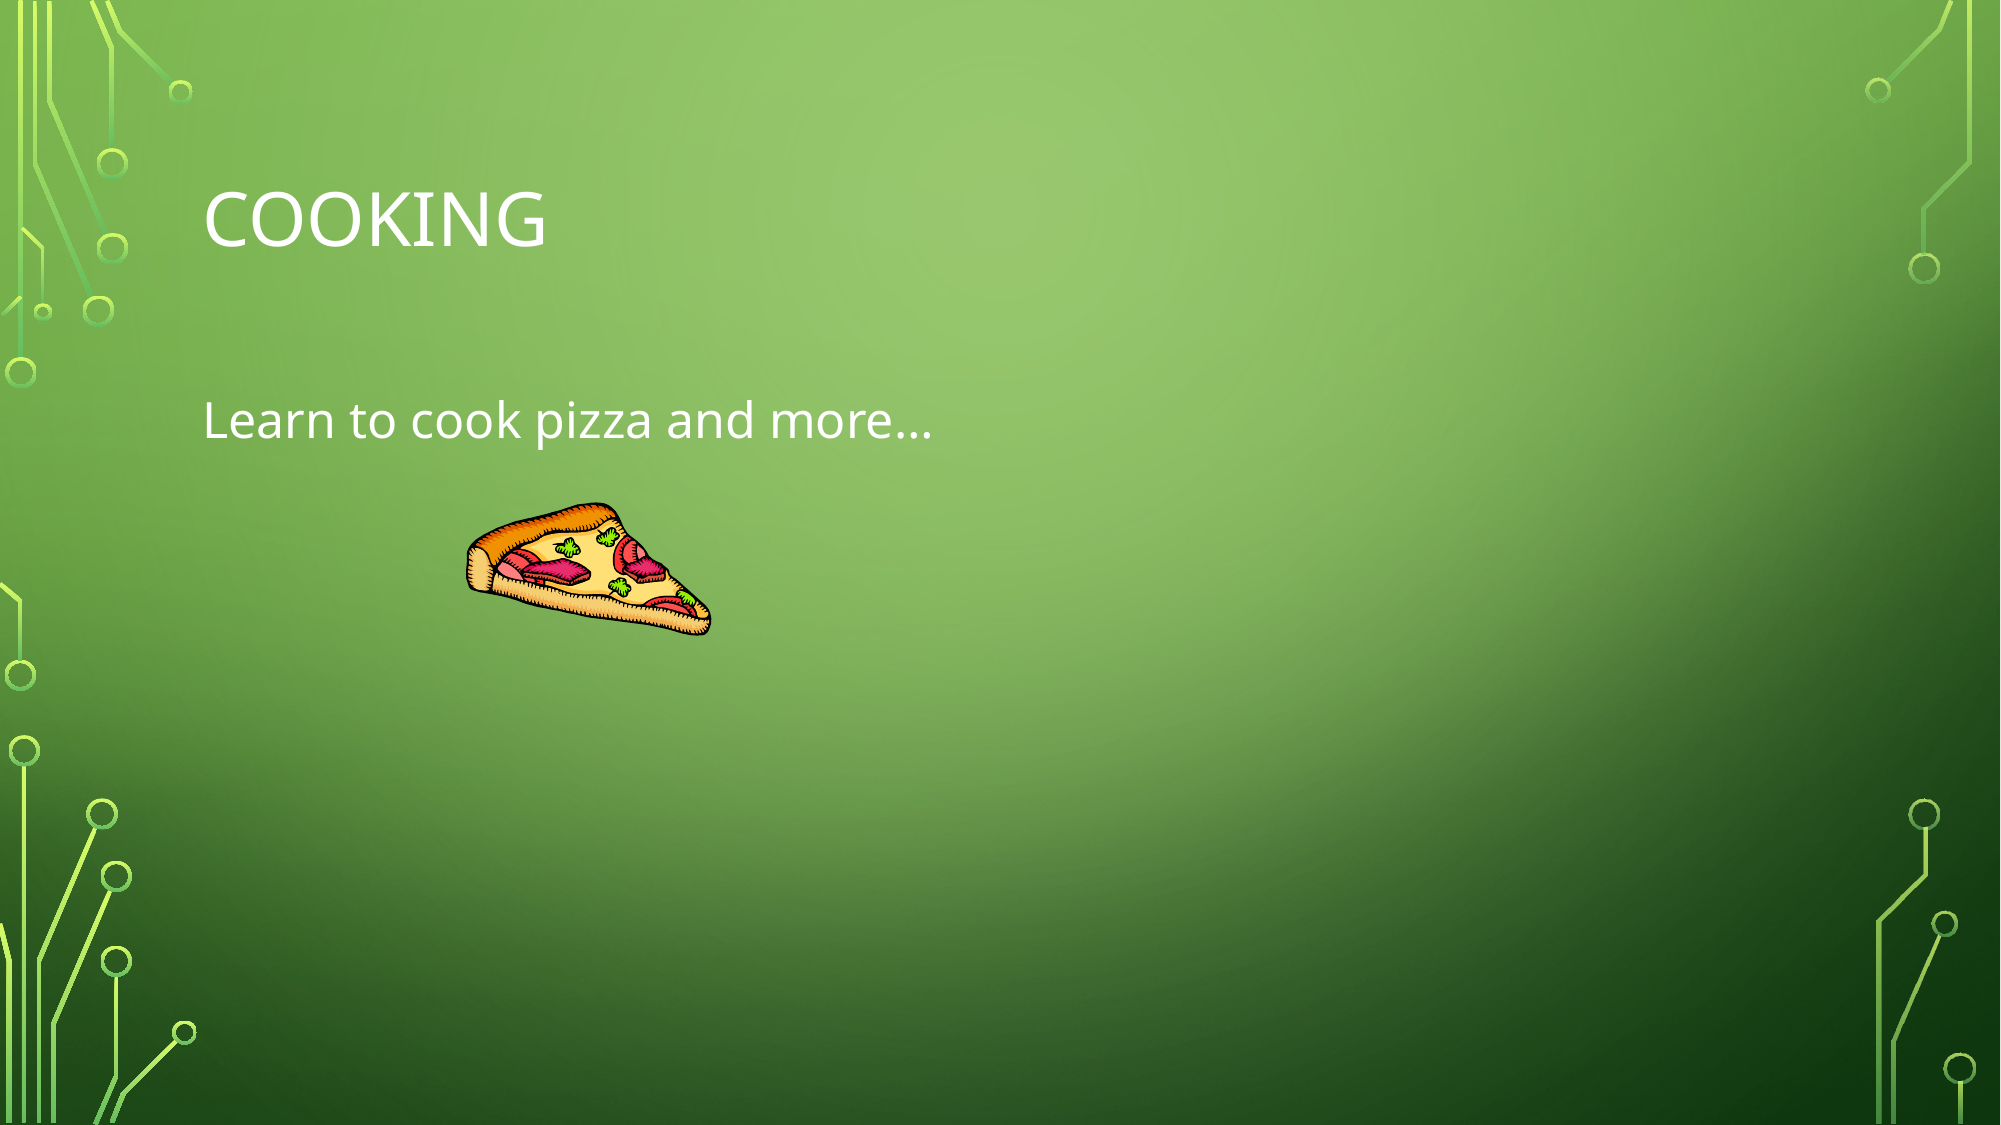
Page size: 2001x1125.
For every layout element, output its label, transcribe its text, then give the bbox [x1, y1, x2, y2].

title Cooking [187, 101, 1813, 344]
list Learn to cook pizza and more… [187, 369, 988, 950]
picture [462, 498, 712, 637]
